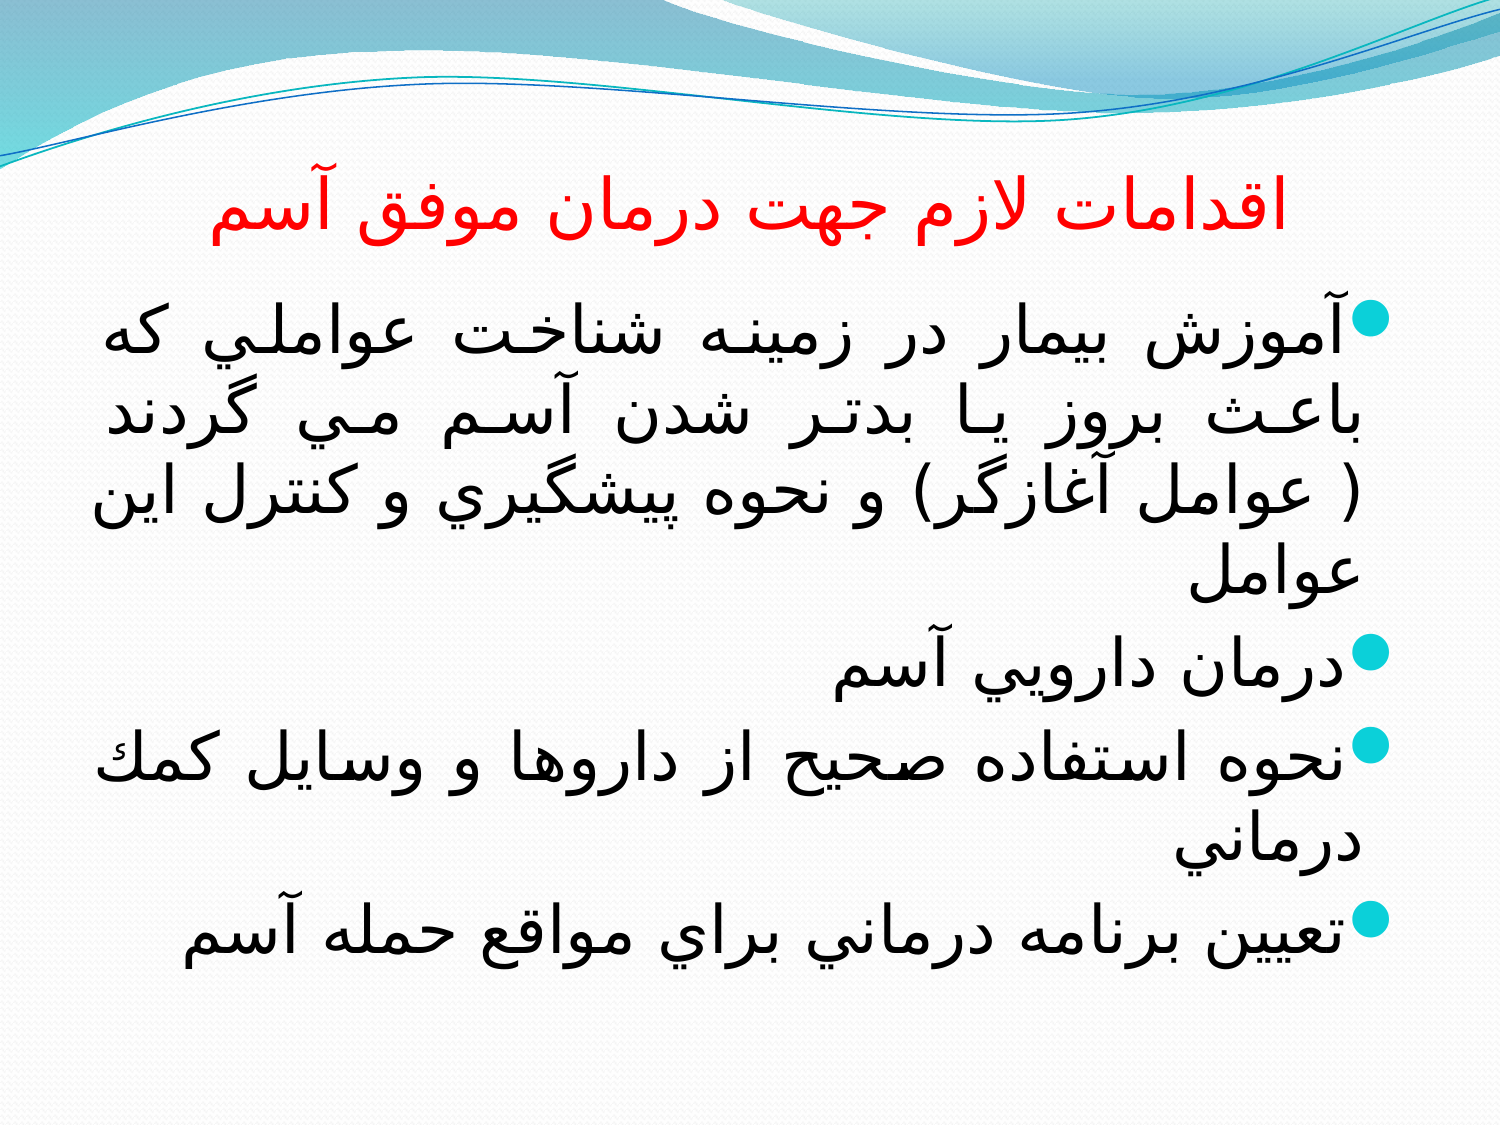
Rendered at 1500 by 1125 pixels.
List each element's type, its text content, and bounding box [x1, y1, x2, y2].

title اقدامات لازم جهت درمان موفق آسم [76, 139, 1424, 256]
list آموزش بيمار در زمينه شناخت عواملي كه باعث بروز يا بدتر شدن آسم مي گردند ( عوامل آغازگر) و نحوه پيشگيري و كنترل اين عوامل درمان دارويي آسم ‌نحوه استفاده صحيح از داروها و وسايل كمك درماني تعيين برنامه درماني براي مواقع حمله آسم [75, 278, 1425, 1038]
